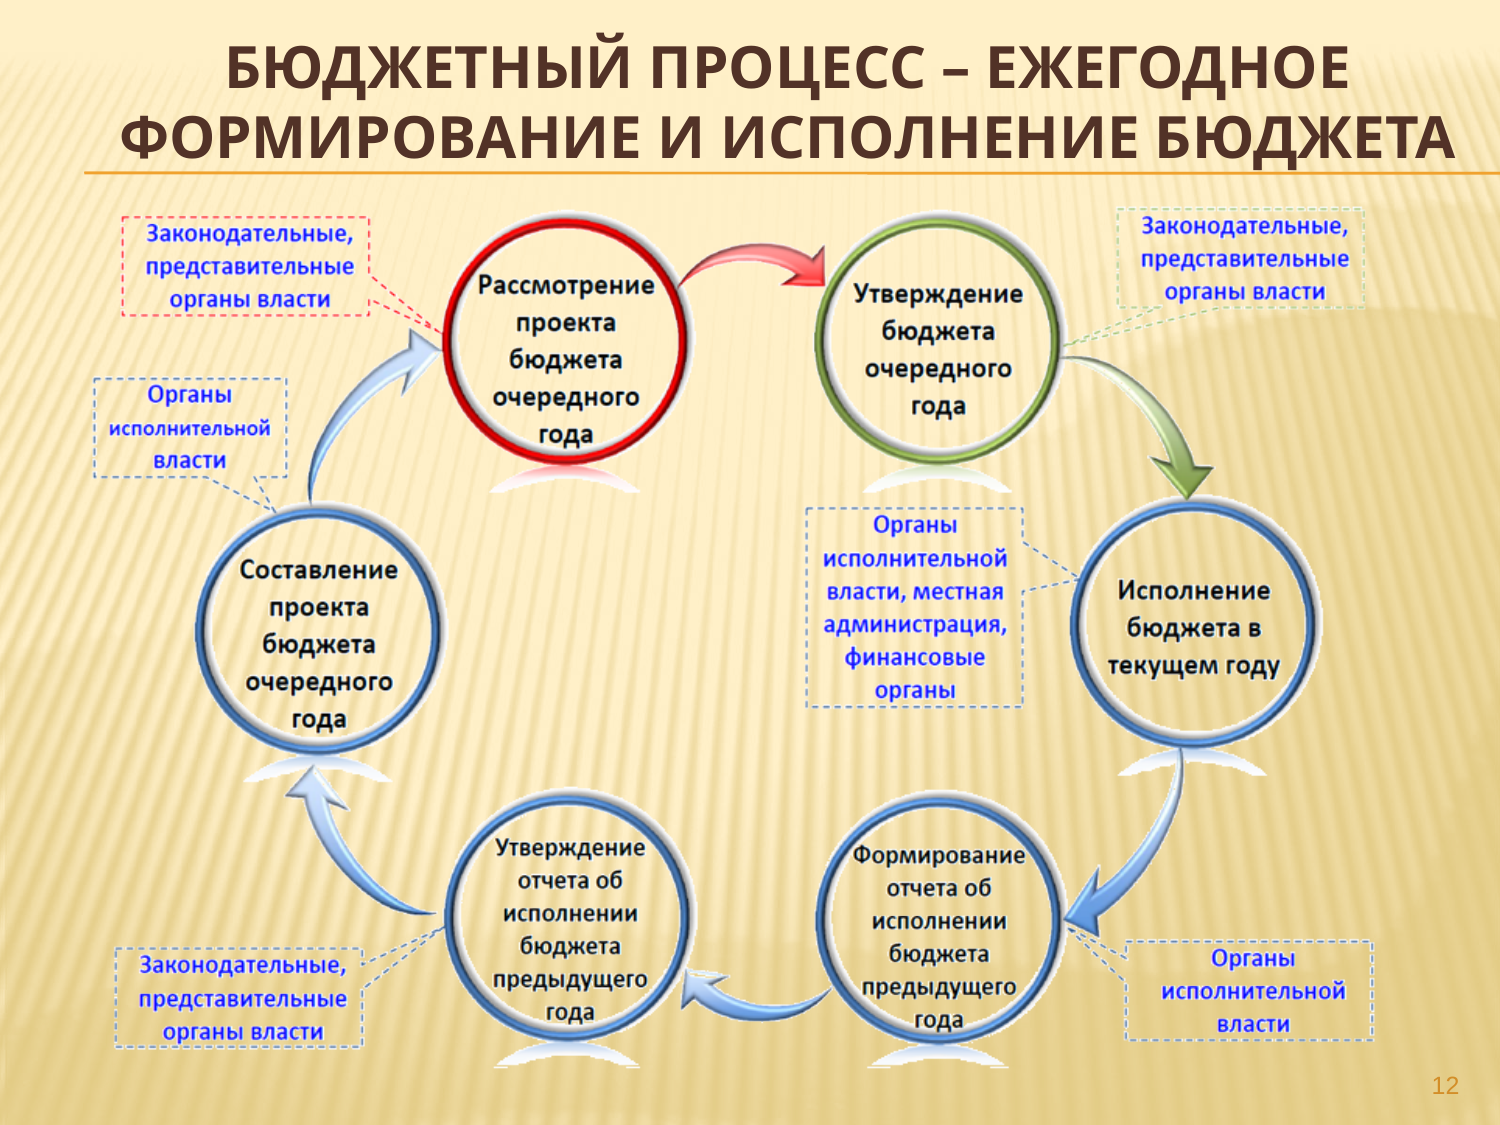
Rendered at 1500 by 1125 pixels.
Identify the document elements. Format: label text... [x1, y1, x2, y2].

title Бюджетный процесс – ежегодное формирование и исполнение бюджета [75, 30, 1500, 169]
picture [88, 195, 1412, 1071]
slide_number 12 [1350, 1061, 1475, 1103]
